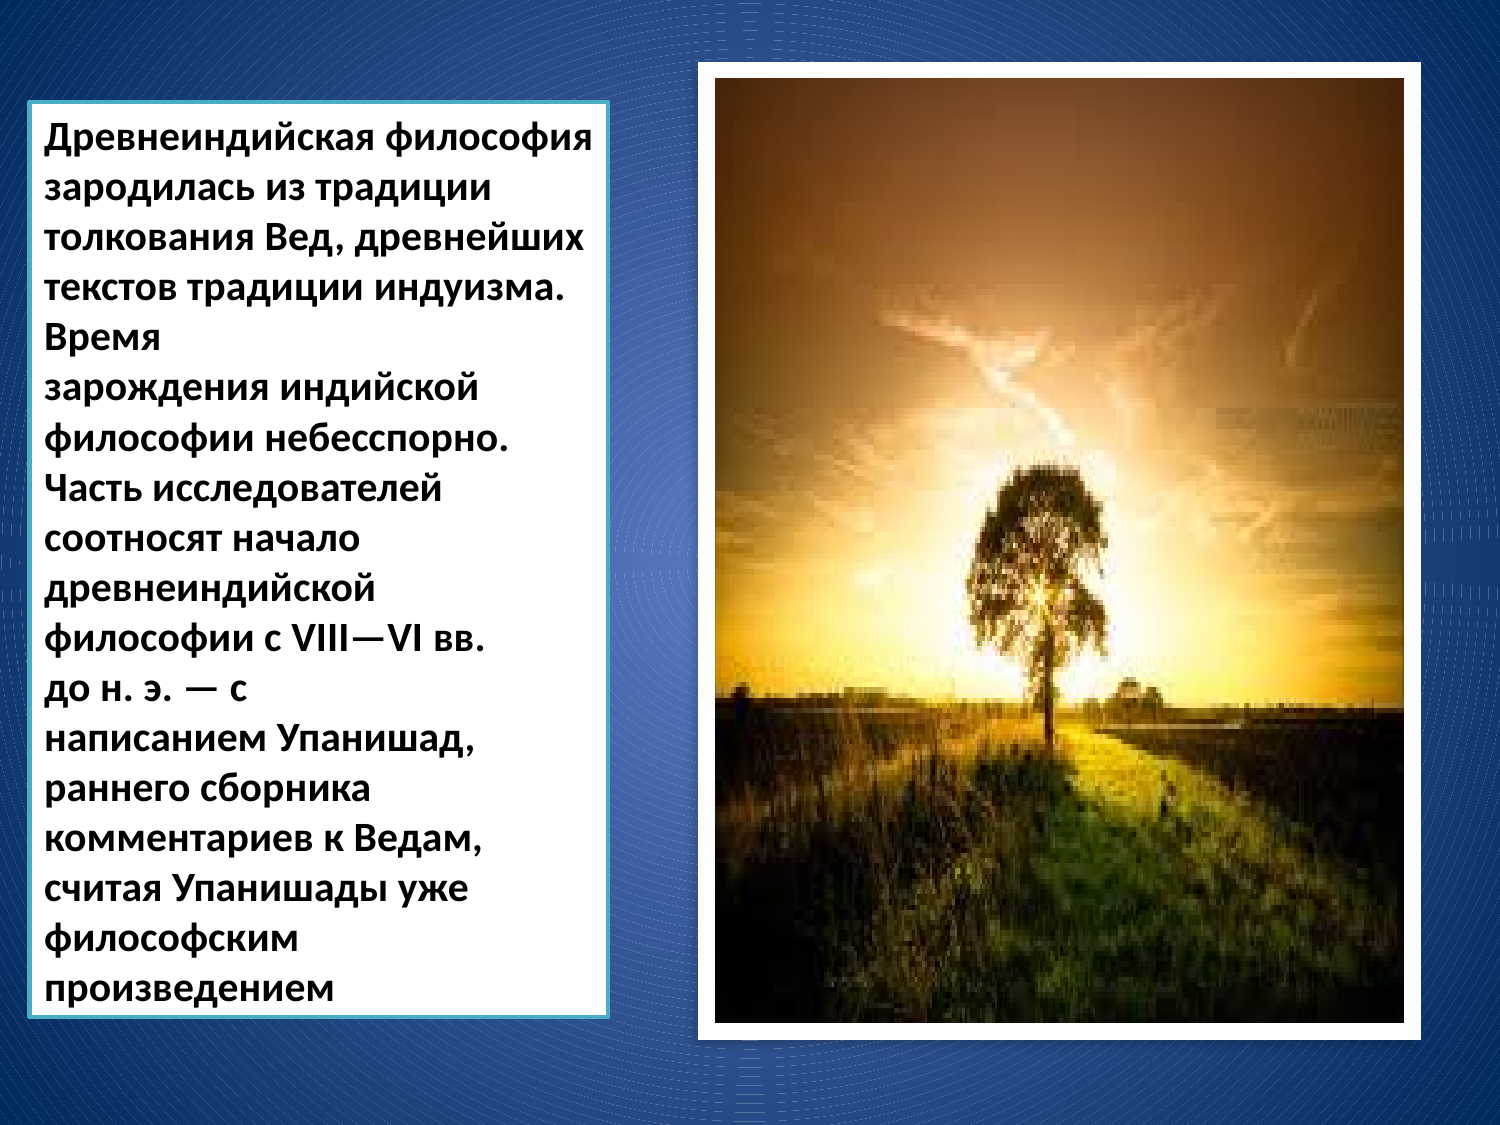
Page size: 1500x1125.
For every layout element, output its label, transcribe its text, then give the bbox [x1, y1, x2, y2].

text_box Древнеиндийская философия зародилась из традиции толкования Вед, древнейших текстов традиции индуизма. Время зарождения индийской философии небесспорно. Часть исследователей соотносят начало древнеиндийской философии с VIII—VI вв. до н. э. — с написанием Упанишад, раннего сборника комментариев к Ведам, считая Упанишады уже философским произведением [27, 100, 610, 1019]
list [714, 77, 1405, 1024]
